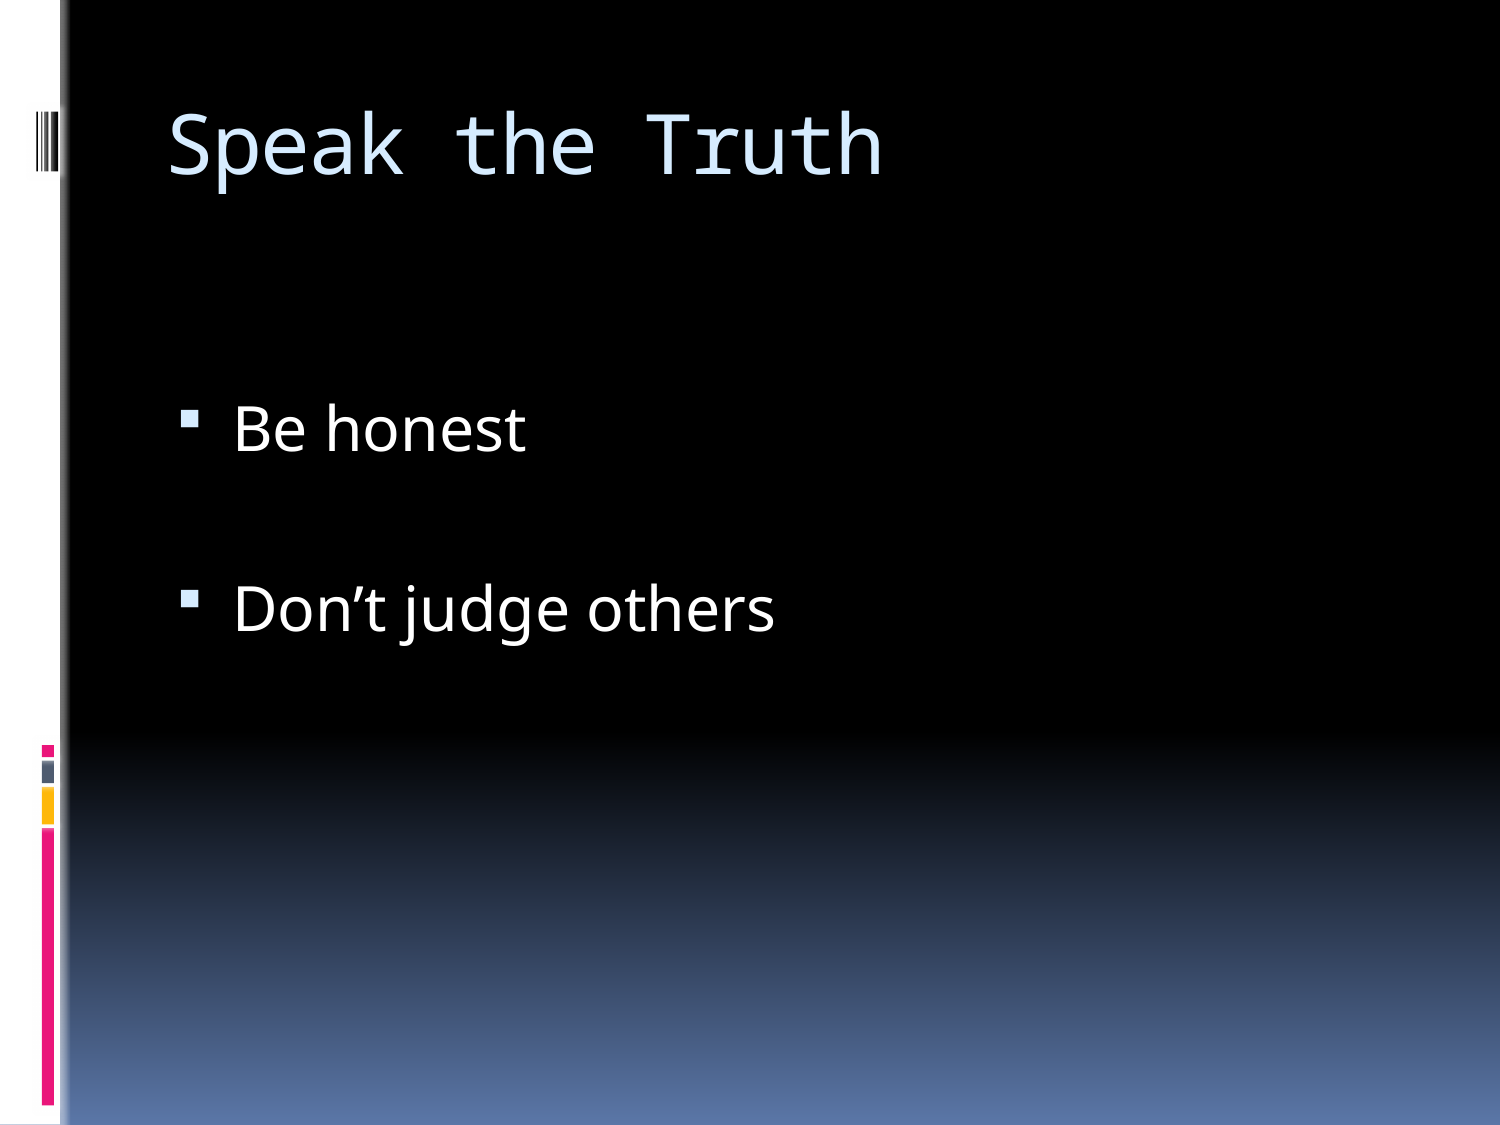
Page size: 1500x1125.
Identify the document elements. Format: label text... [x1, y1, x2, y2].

list Be honest Don’t judge others [150, 292, 1425, 1043]
title Speak the Truth [150, 83, 1425, 234]
